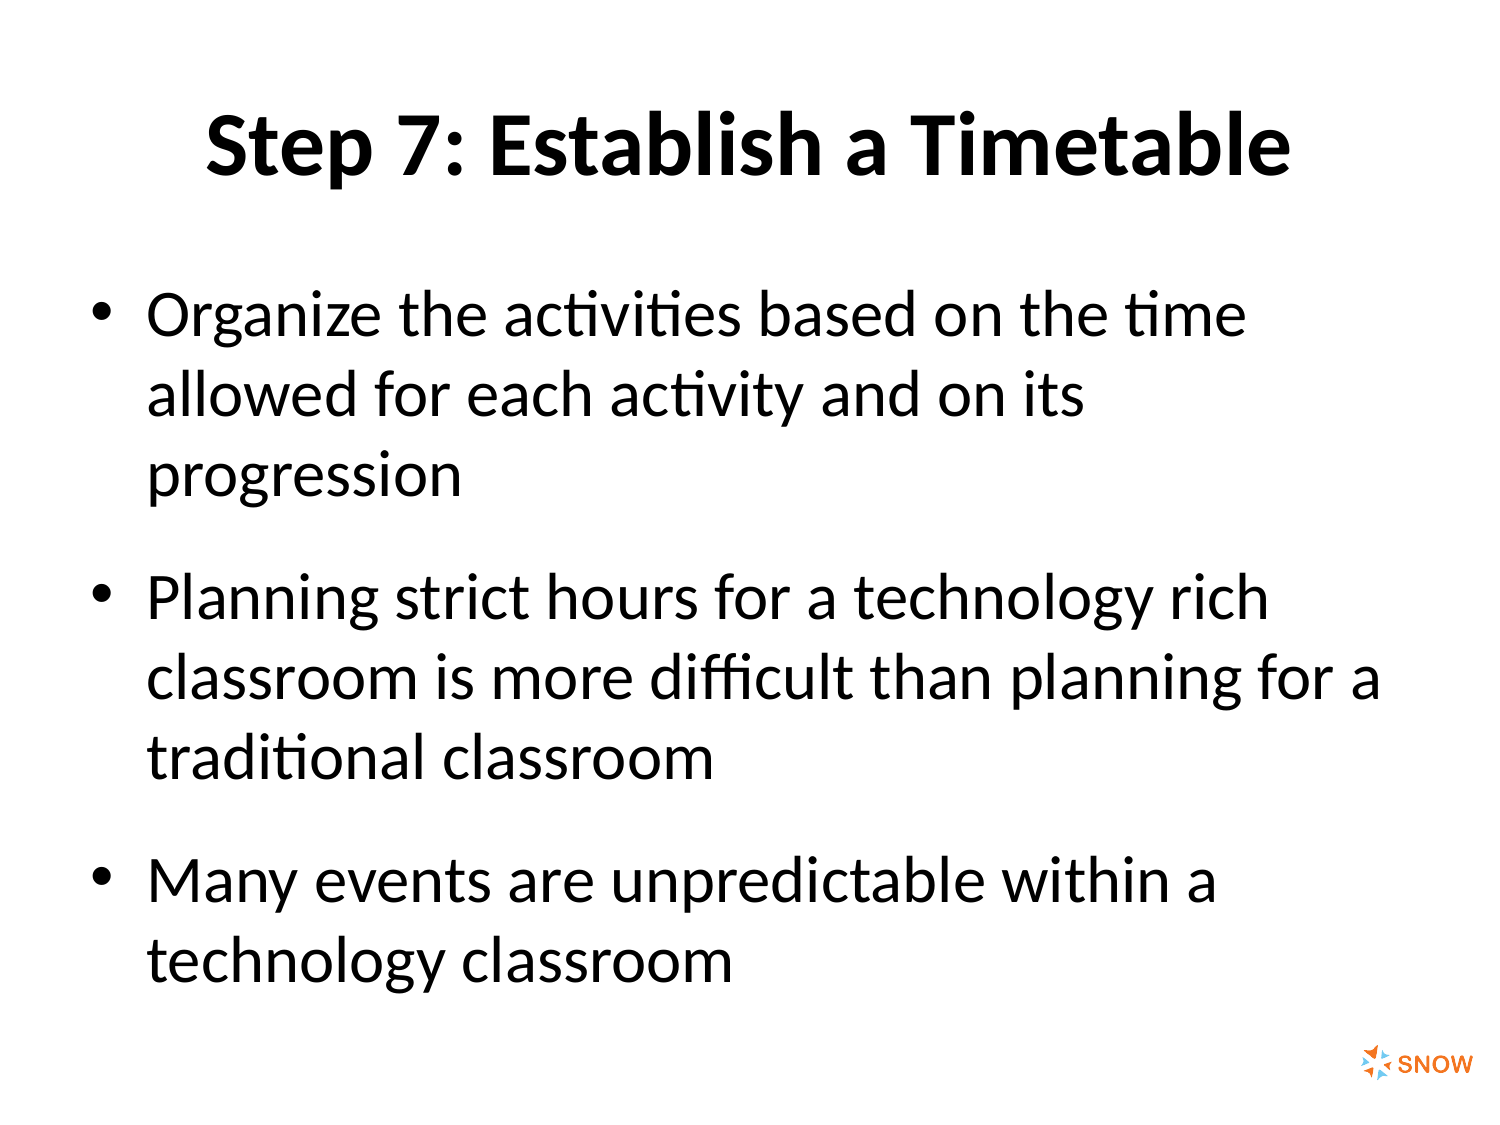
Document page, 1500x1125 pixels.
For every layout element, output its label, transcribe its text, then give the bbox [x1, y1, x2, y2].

title Step 7: Establish a Timetable [75, 45, 1425, 233]
picture [1340, 1012, 1500, 1125]
list Organize the activities based on the time allowed for each activity and on its progression Planning strict hours for a technology rich classroom is more difficult than planning for a traditional classroom Many events are unpredictable within a technology classroom [75, 262, 1425, 1005]
